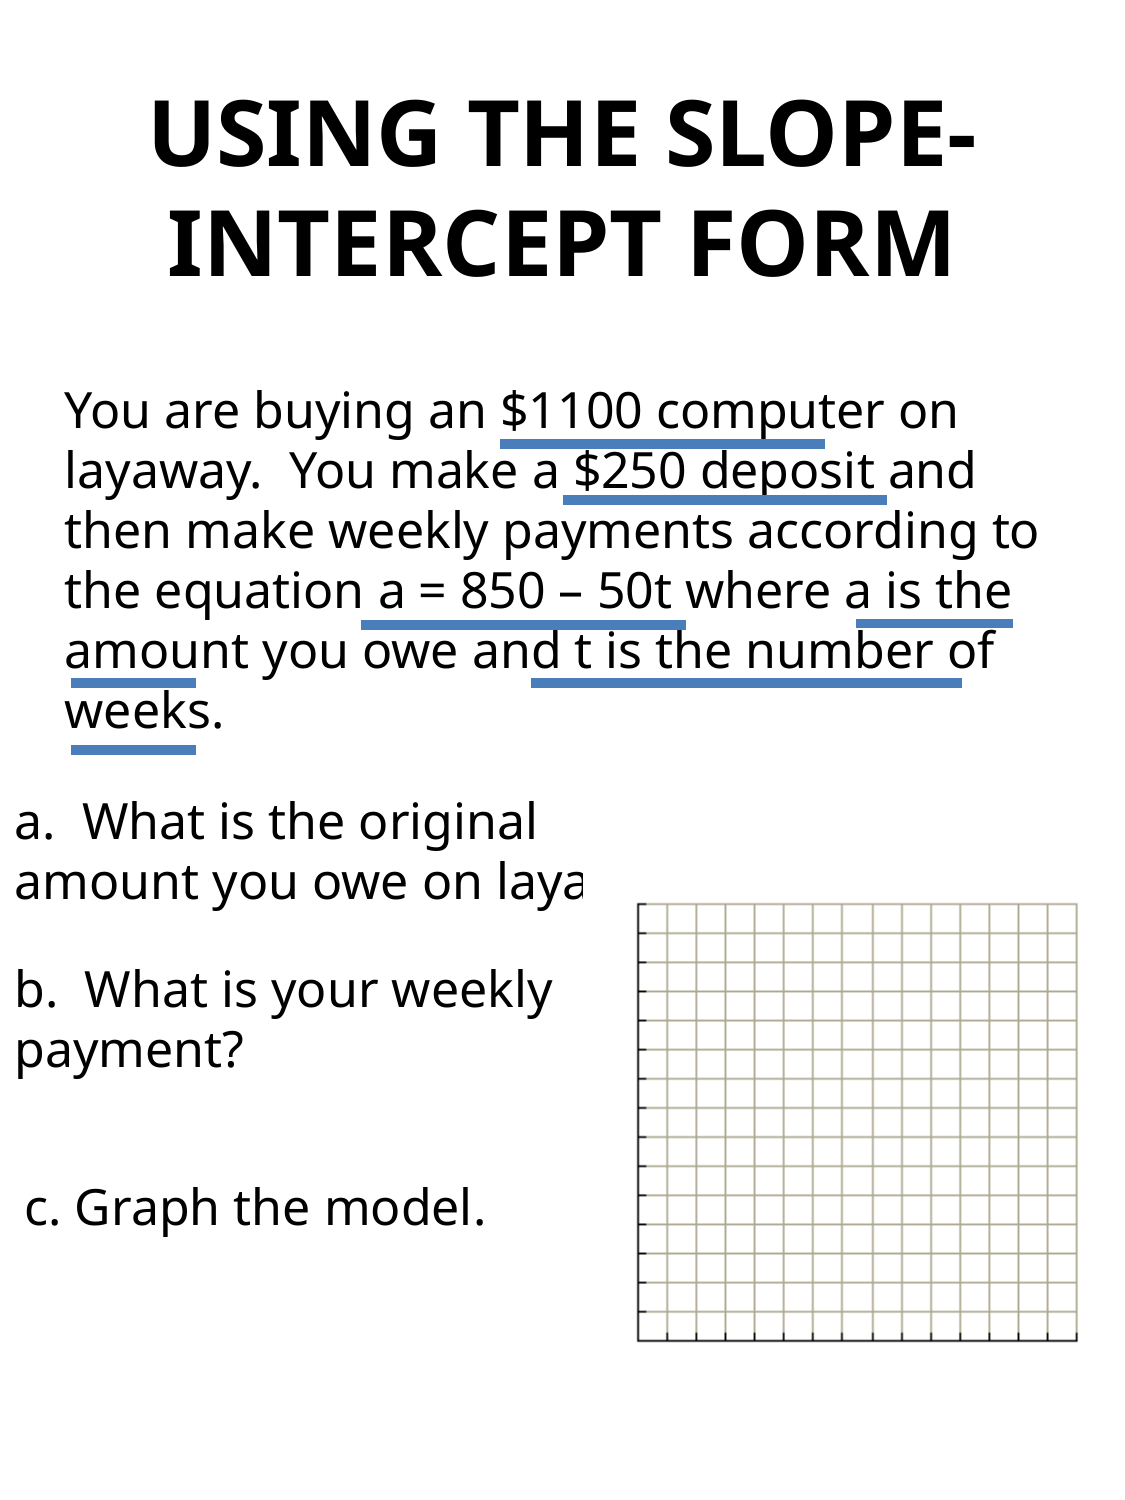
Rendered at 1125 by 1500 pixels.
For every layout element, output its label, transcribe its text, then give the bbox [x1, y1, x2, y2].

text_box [70, 682, 963, 751]
text_box You are buying an $1100 computer on layaway. You make a $250 deposit and then make weekly payments according to the equation a = 850 – 50t where a is the amount you owe and t is the number of weeks. [50, 371, 1075, 746]
picture [583, 849, 1125, 1395]
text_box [70, 623, 1013, 684]
title USING THE SLOPE-INTERCEPT FORM [56, 60, 1069, 310]
text_box a. What is the original amount you owe on layaway? [0, 781, 751, 917]
text_box c. Graph the model. [9, 1167, 560, 1243]
text_box b. What is your weekly payment? [0, 949, 578, 1085]
